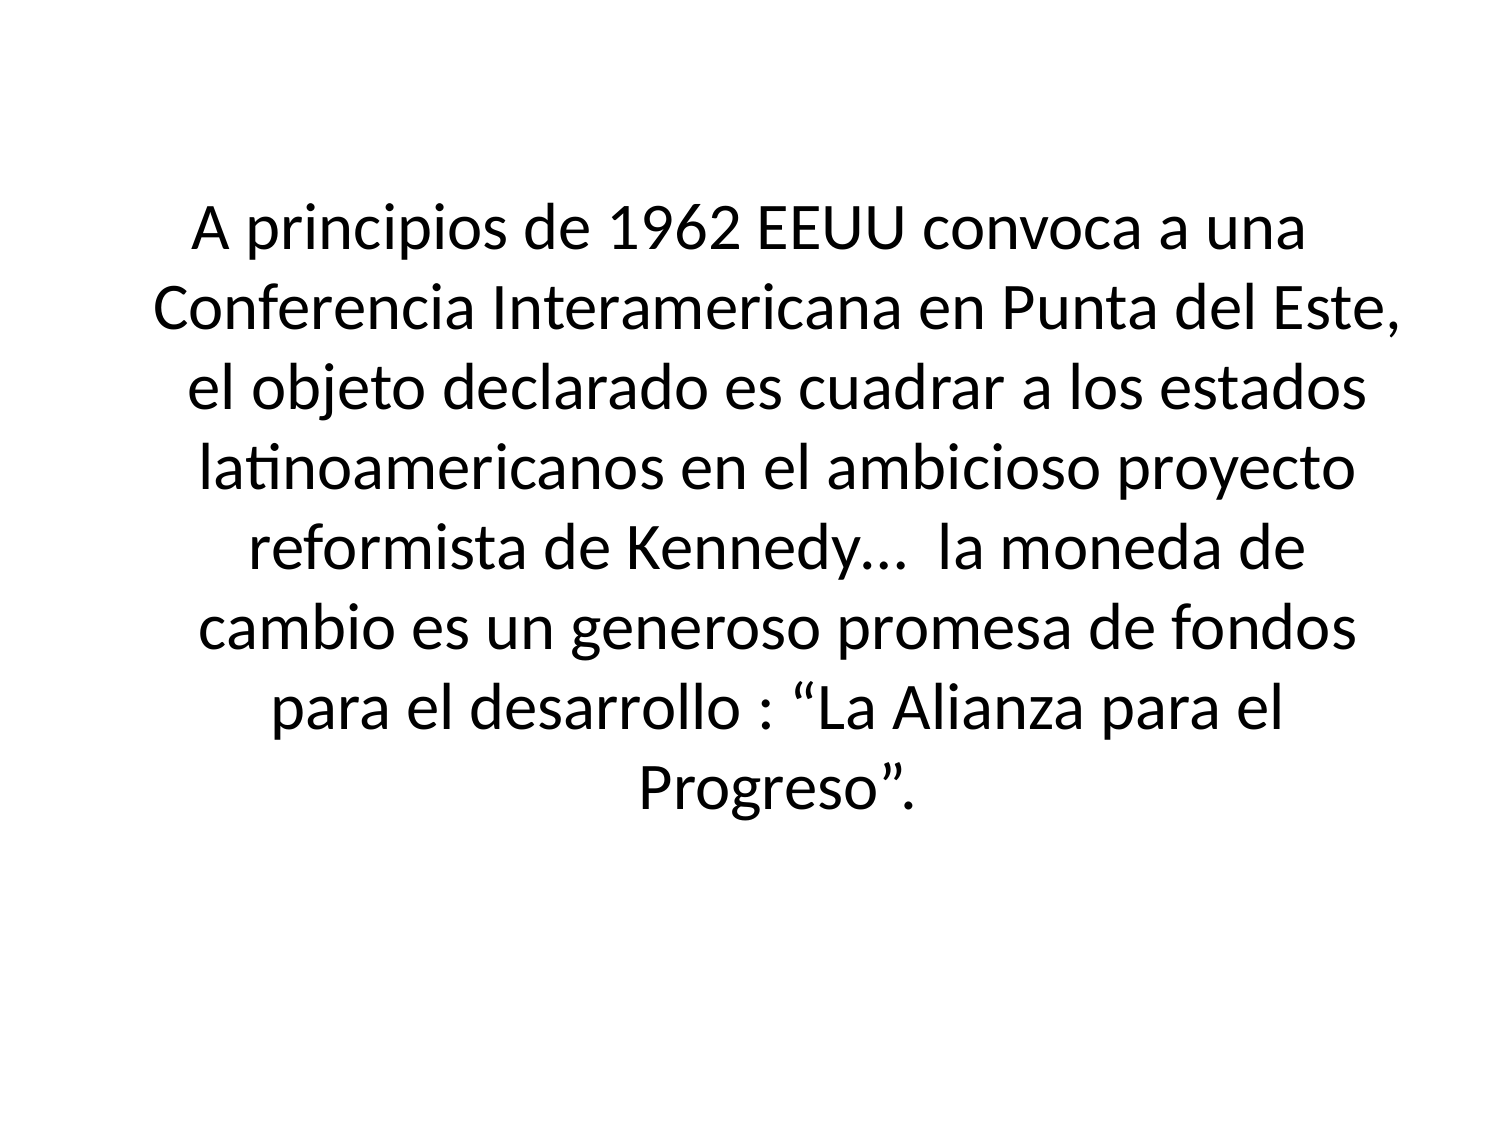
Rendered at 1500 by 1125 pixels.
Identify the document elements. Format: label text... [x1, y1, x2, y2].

list A principios de 1962 EEUU convoca a una Conferencia Interamericana en Punta del Este, el objeto declarado es cuadrar a los estados latinoamericanos en el ambicioso proyecto reformista de Kennedy… la moneda de cambio es un generoso promesa de fondos para el desarrollo : “La Alianza para el Progreso”. [75, 82, 1425, 1005]
